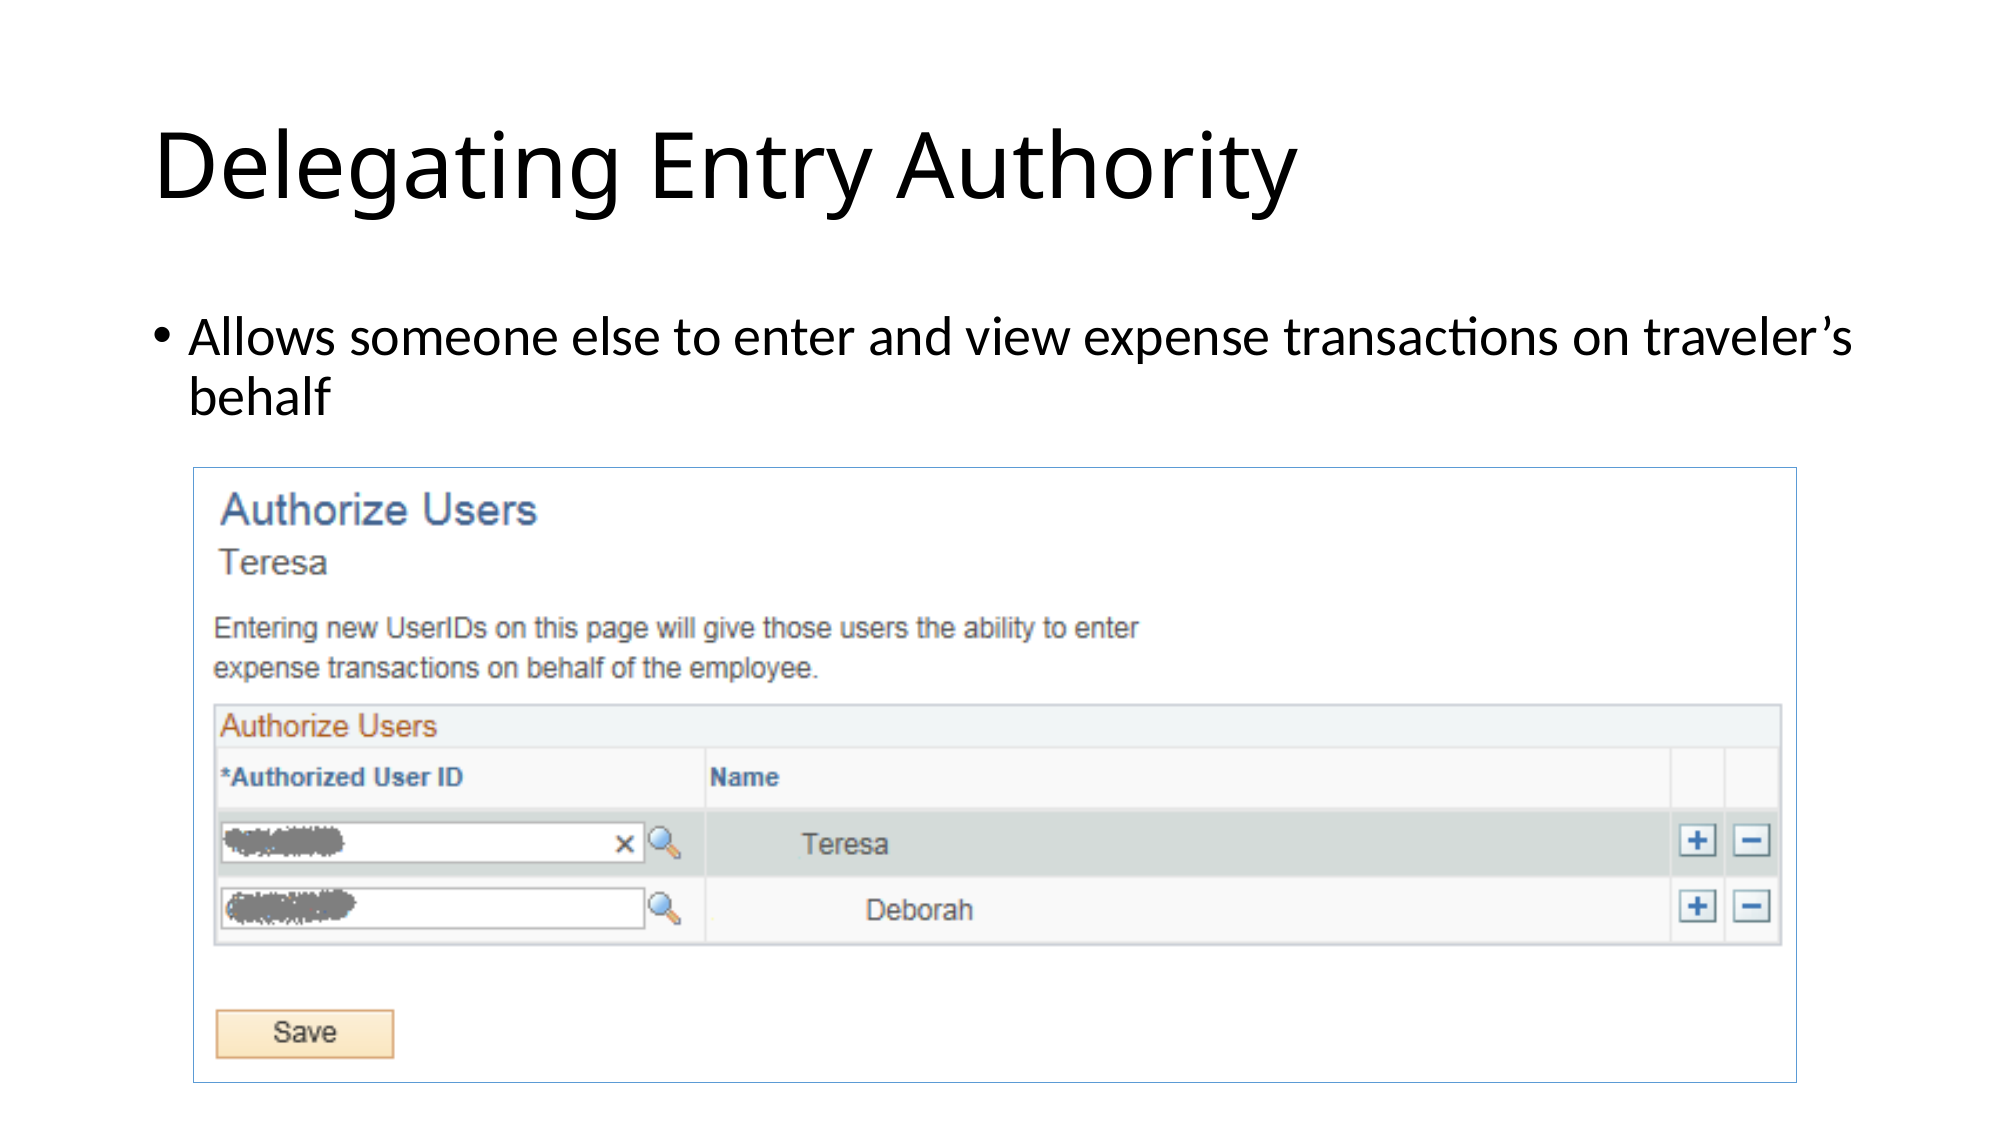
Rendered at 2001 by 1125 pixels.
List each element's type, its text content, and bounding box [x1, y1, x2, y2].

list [193, 467, 1797, 1083]
list Allows someone else to enter and view expense transactions on traveler’s behalf [137, 299, 1881, 436]
title Delegating Entry Authority [137, 59, 1863, 278]
